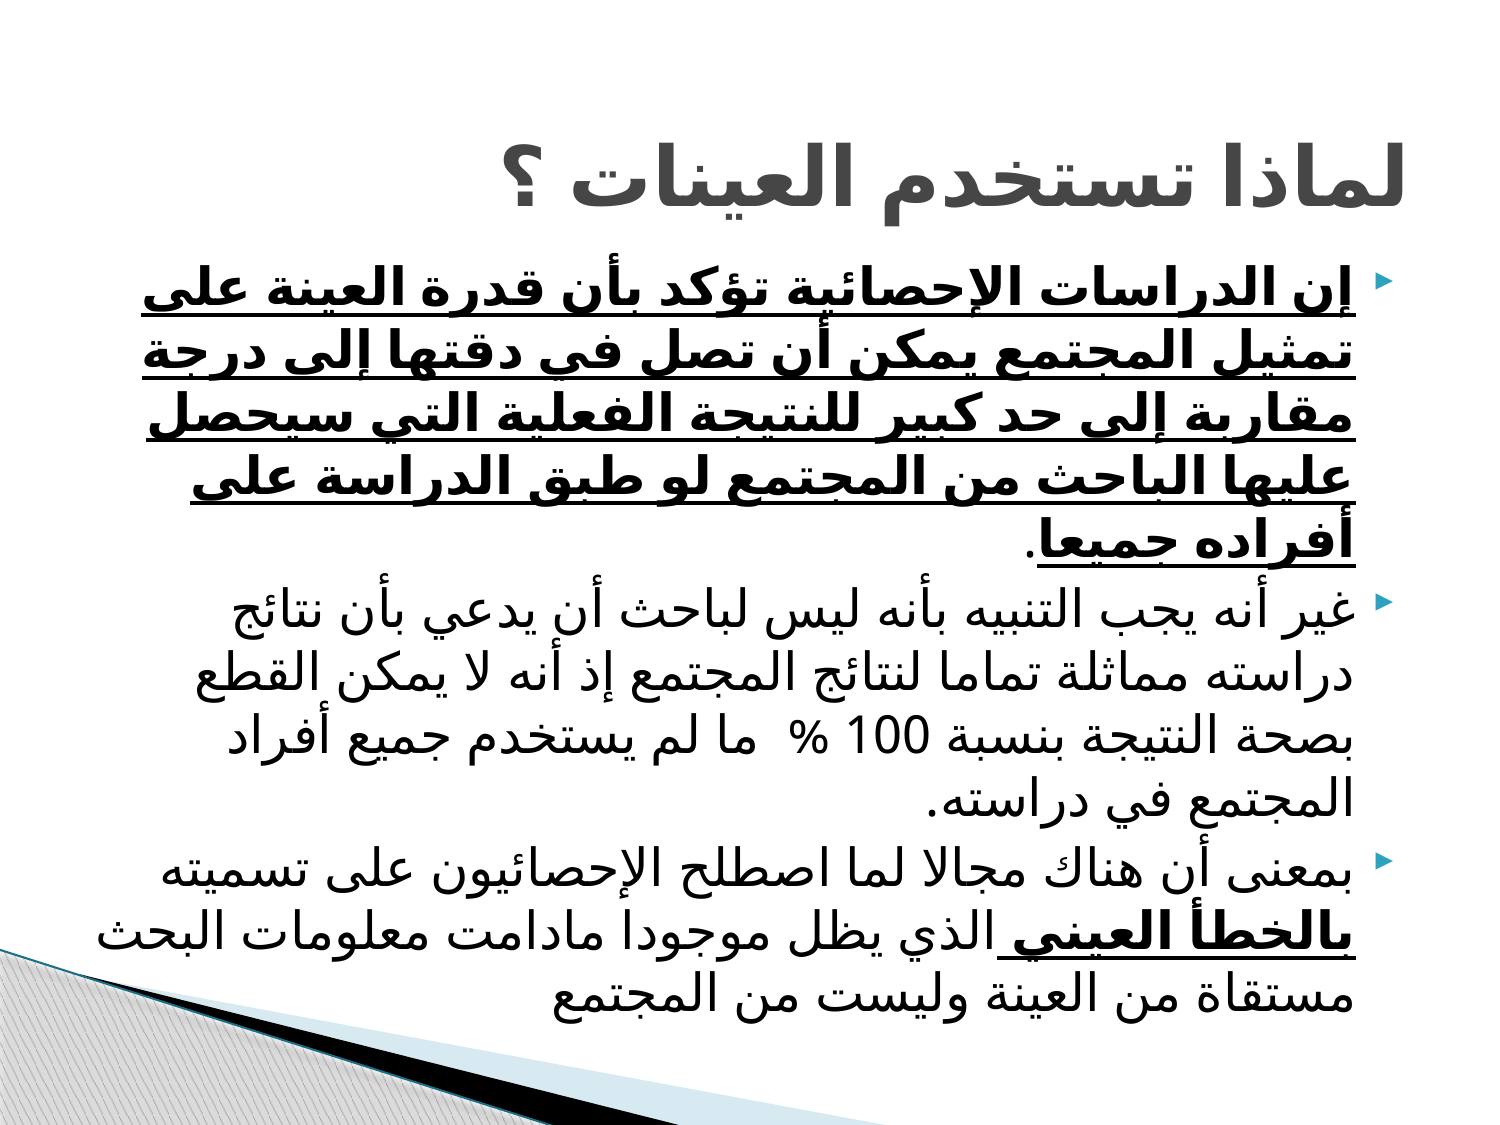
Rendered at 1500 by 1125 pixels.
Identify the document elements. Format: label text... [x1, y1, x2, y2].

title لماذا تستخدم العينات ؟ [75, 115, 1425, 246]
list إن الدراسات الإحصائية تؤكد بأن قدرة العينة على تمثيل المجتمع يمكن أن تصل في دقتها إلى درجة مقاربة إلى حد كبير للنتيجة الفعلية التي سيحصل عليها الباحث من المجتمع لو طبق الدراسة على أفراده جميعا. غير أنه يجب التنبيه بأنه ليس لباحث أن يدعي بأن نتائج دراسته مماثلة تماما لنتائج المجتمع إذ أنه لا يمكن القطع بصحة النتيجة بنسبة 100 % ما لم يستخدم جميع أفراد المجتمع في دراسته. بمعنى أن هناك مجالا لما اصطلح الإحصائيون على تسميته بالخطأ العيني الذي يظل موجودا مادامت معلومات البحث مستقاة من العينة وليست من المجتمع [75, 246, 1425, 1038]
